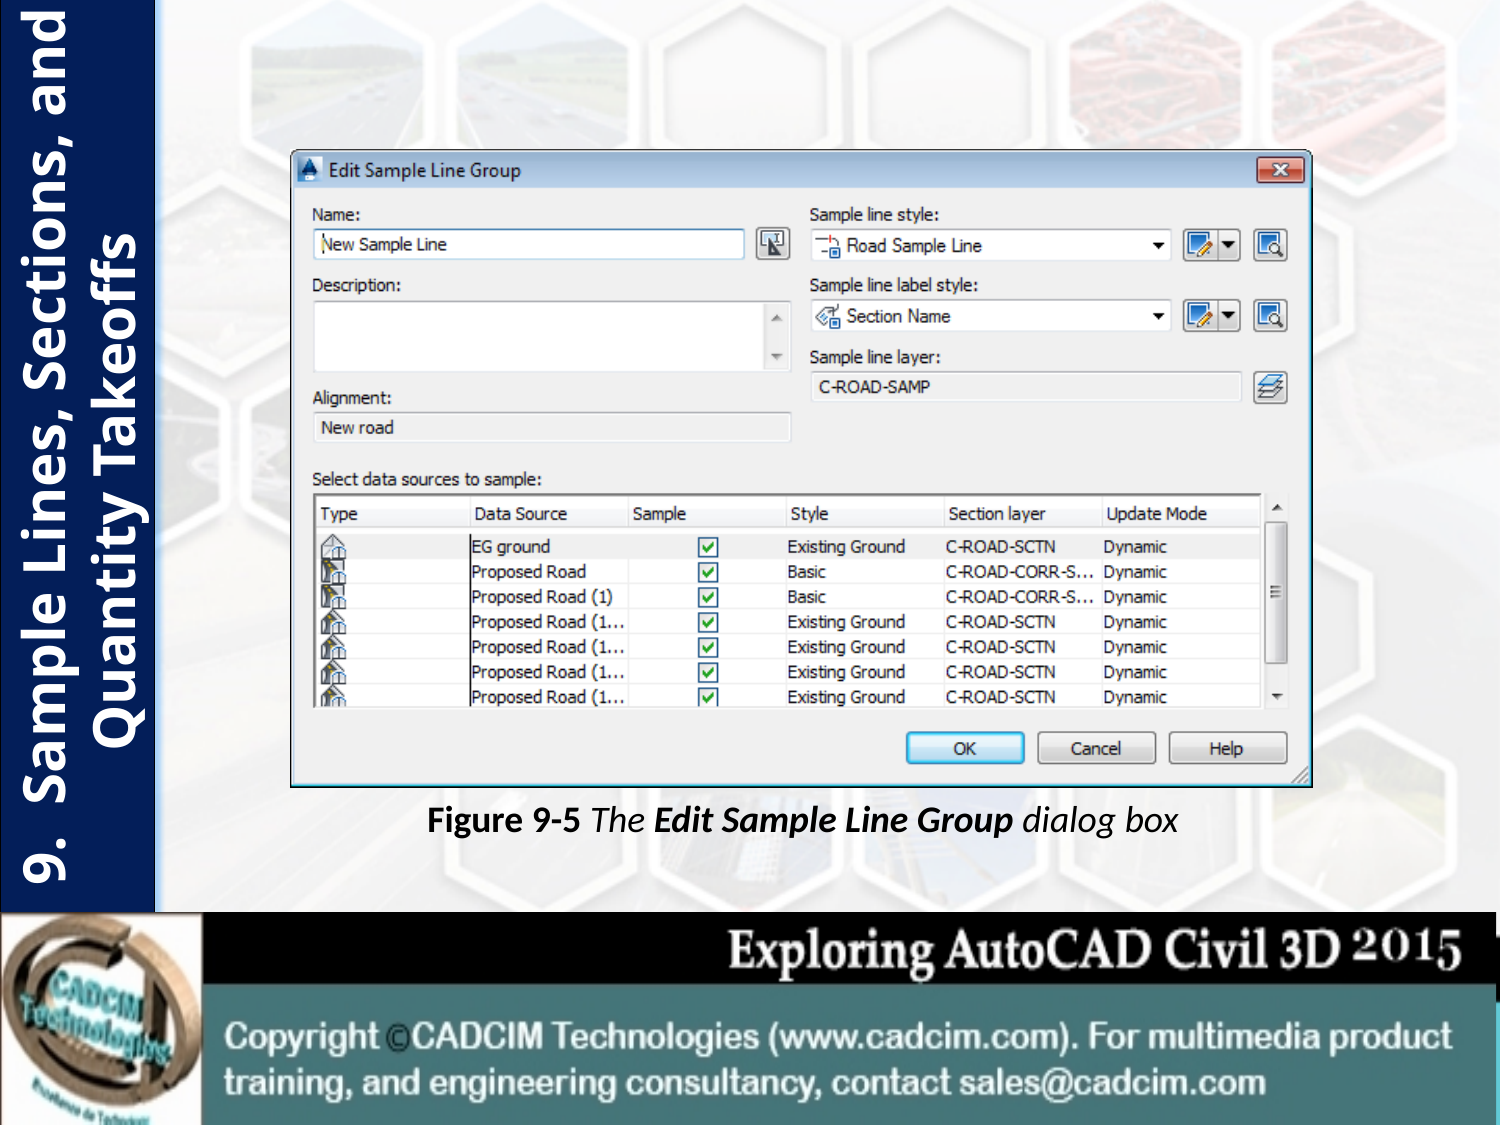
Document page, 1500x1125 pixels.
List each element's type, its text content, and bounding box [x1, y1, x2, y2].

text_box Figure 9-5 The Edit Sample Line Group dialog box [412, 788, 1238, 848]
picture [0, 0, 1500, 1125]
